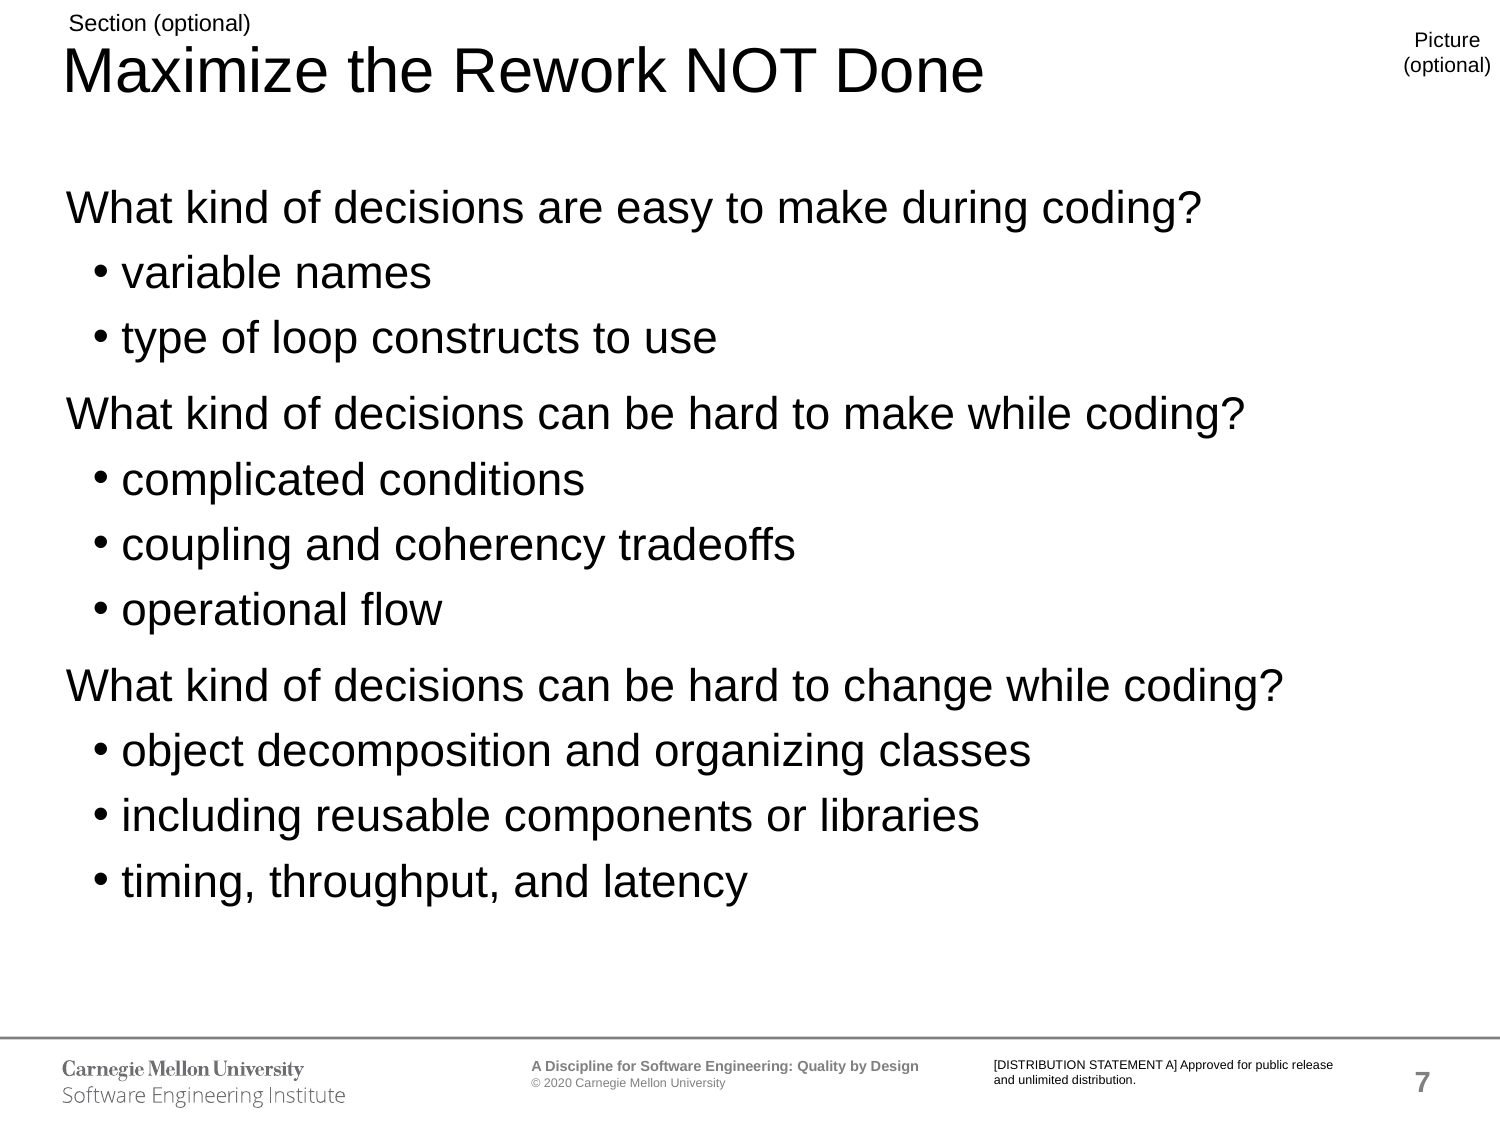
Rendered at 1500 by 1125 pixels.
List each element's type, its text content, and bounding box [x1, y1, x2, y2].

list What kind of decisions are easy to make during coding? variable names type of loop constructs to use What kind of decisions can be hard to make while coding? complicated conditions coupling and coherency tradeoffs operational flow What kind of decisions can be hard to change while coding? object decomposition and organizing classes including reusable components or libraries timing, throughput, and latency [65, 177, 1431, 1000]
title Maximize the Rework NOT Done [62, 37, 1338, 182]
